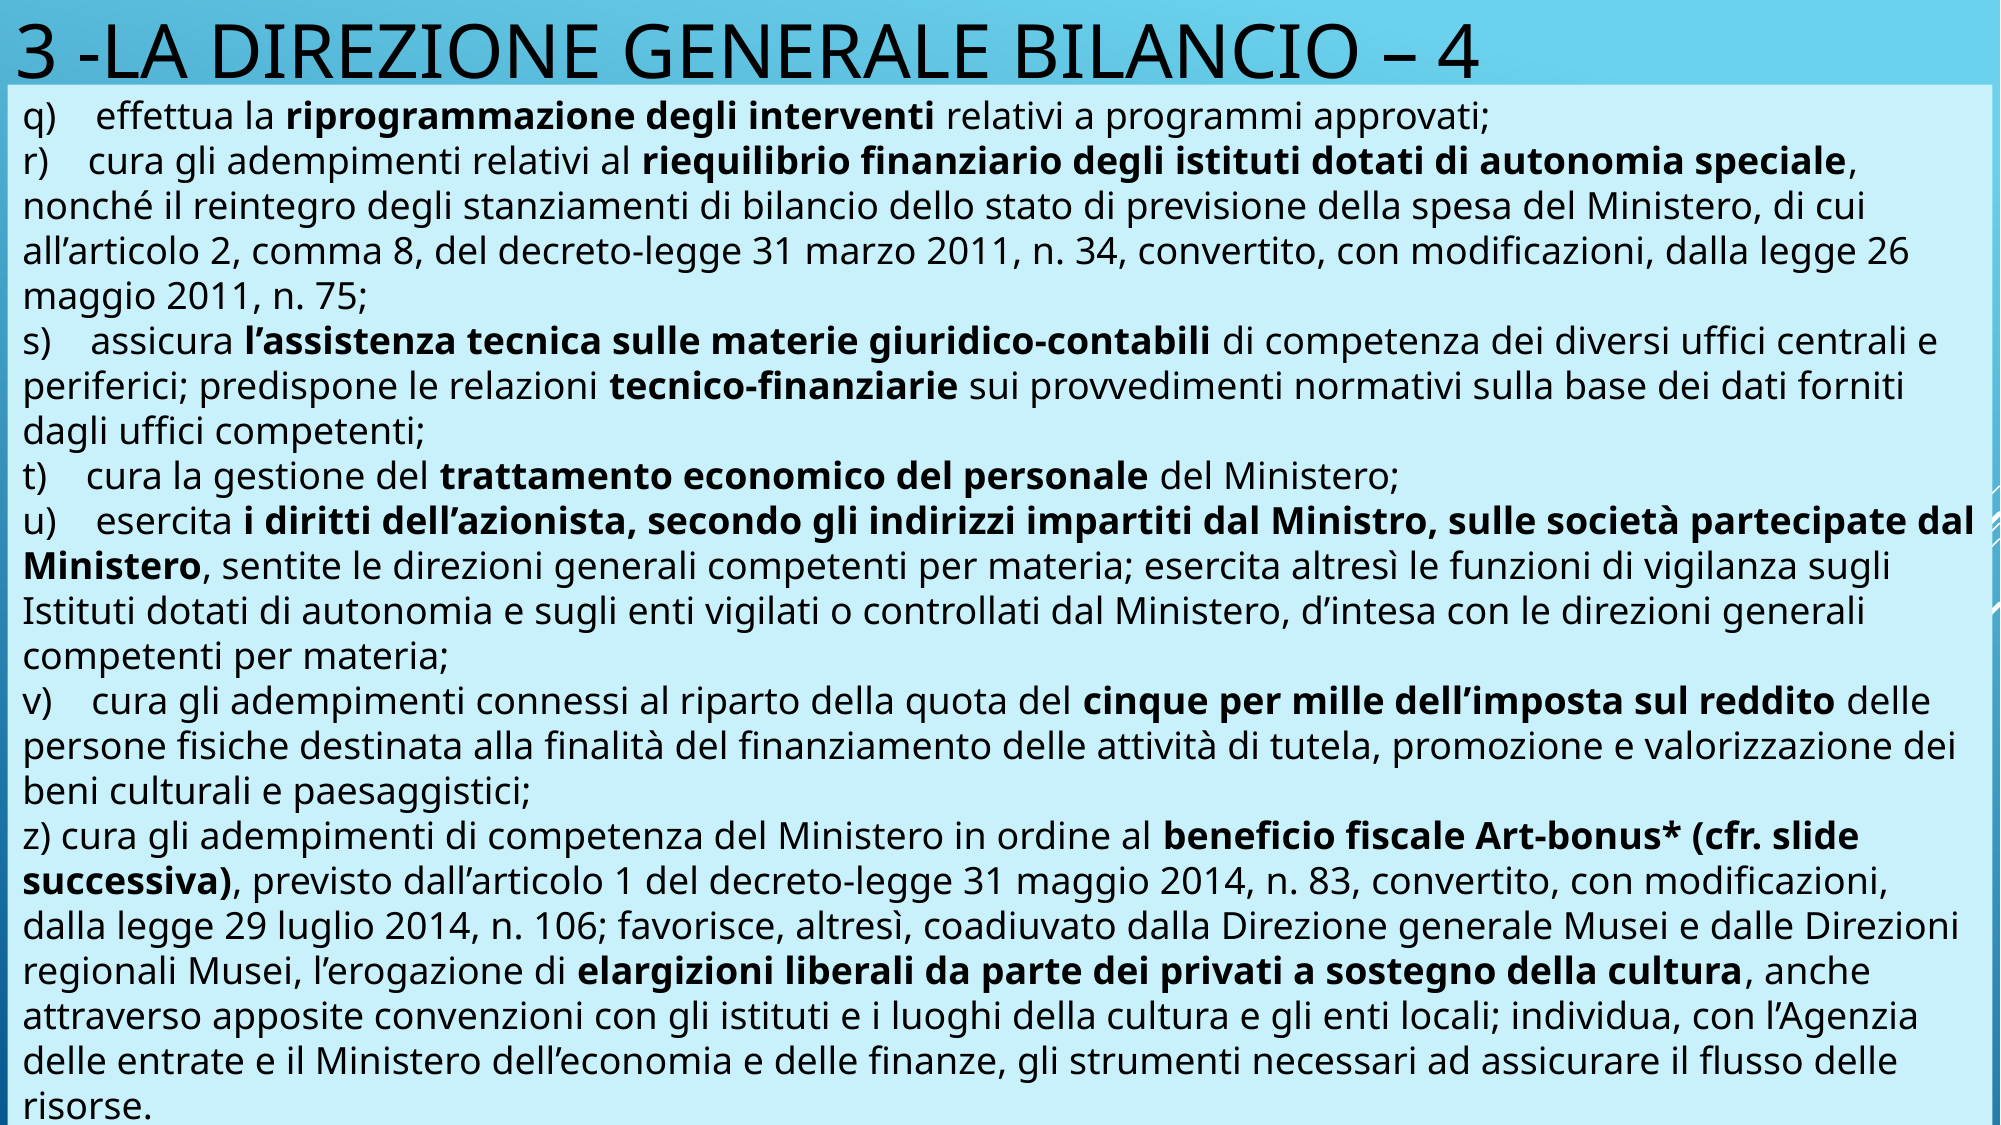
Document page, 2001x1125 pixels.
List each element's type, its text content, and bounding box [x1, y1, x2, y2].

text_box q) effettua la riprogrammazione degli interventi relativi a programmi approvati; r) cura gli adempimenti relativi al riequilibrio finanziario degli istituti dotati di autonomia speciale, nonché il reintegro degli stanziamenti di bilancio dello stato di previsione della spesa del Ministero, di cui all’articolo 2, comma 8, del decreto-legge 31 marzo 2011, n. 34, convertito, con modificazioni, dalla legge 26 maggio 2011, n. 75; s) assicura l’assistenza tecnica sulle materie giuridico-contabili di competenza dei diversi uffici centrali e periferici; predispone le relazioni tecnico-finanziarie sui provvedimenti normativi sulla base dei dati forniti dagli uffici competenti; t) cura la gestione del trattamento economico del personale del Ministero; u) esercita i diritti dell’azionista, secondo gli indirizzi impartiti dal Ministro, sulle società partecipate dal Ministero, sentite le direzioni generali competenti per materia; esercita altresì le funzioni di vigilanza sugli Istituti dotati di autonomia e sugli enti vigilati o controllati dal Ministero, d’intesa con le direzioni generali competenti per materia; v) cura gli adempimenti connessi al riparto della quota del cinque per mille dell’imposta sul reddito delle persone fisiche destinata alla finalità del finanziamento delle attività di tutela, promozione e valorizzazione dei beni culturali e paesaggistici; z) cura gli adempimenti di competenza del Ministero in ordine al beneficio fiscale Art-bonus* (cfr. slide successiva), previsto dall’articolo 1 del decreto-legge 31 maggio 2014, n. 83, convertito, con modificazioni, dalla legge 29 luglio 2014, n. 106; favorisce, altresì, coadiuvato dalla Direzione generale Musei e dalle Direzioni regionali Musei, l’erogazione di elargizioni liberali da parte dei privati a sostegno della cultura, anche attraverso apposite convenzioni con gli istituti e i luoghi della cultura e gli enti locali; individua, con l’Agenzia delle entrate e il Ministero dell’economia e delle finanze, gli strumenti necessari ad assicurare il flusso delle risorse. [7, 84, 1993, 1125]
title 3 -LA DIREZIONE GENERALE bilancio – 4 [0, 0, 2000, 116]
